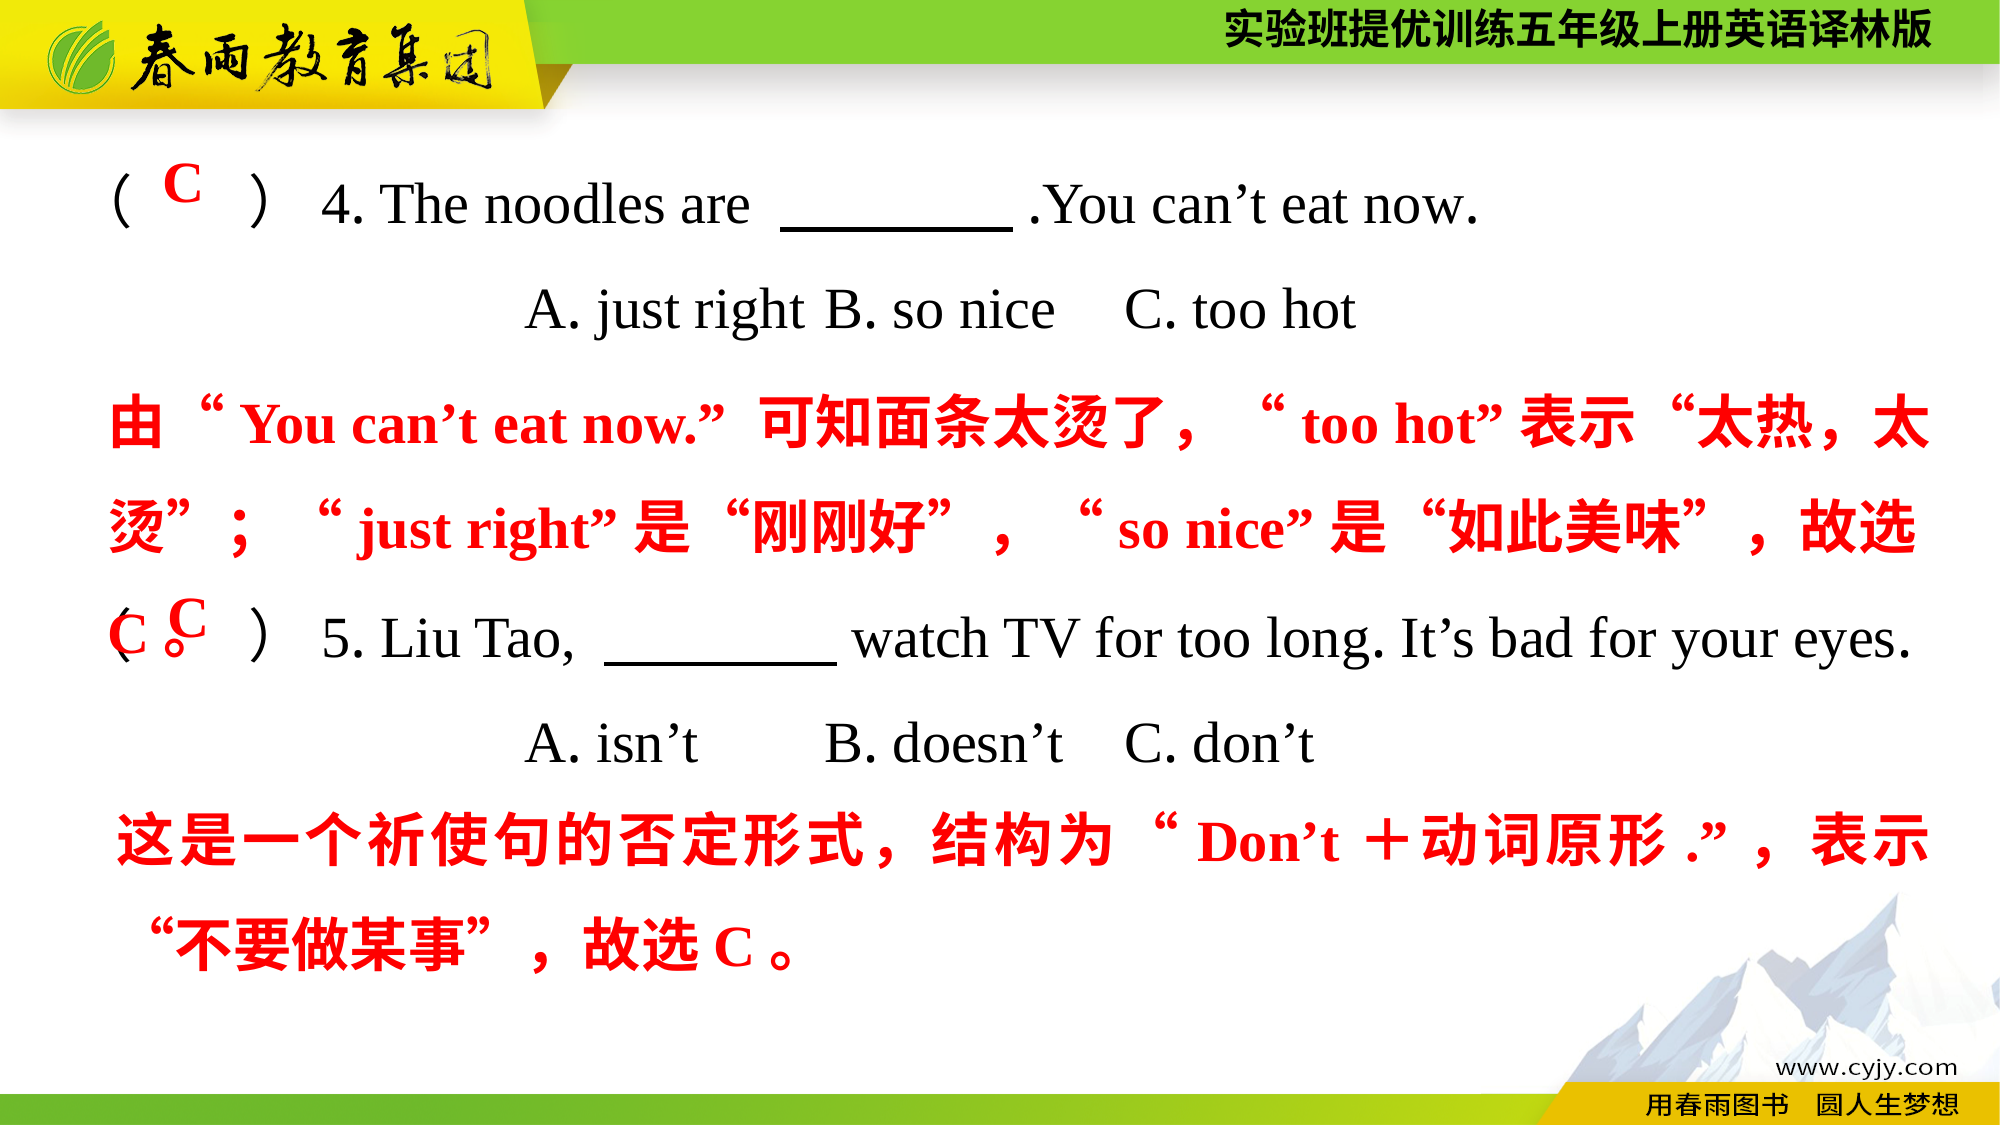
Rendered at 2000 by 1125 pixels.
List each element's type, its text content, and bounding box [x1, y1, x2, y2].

list （ ）4. The noodles are .You can’t eat now. A. just right B. so nice C. too hot （ ）5. Liu Tao, watch TV for too long. It’s bad for your eyes. A. isn’t B. doesn’t C. don’t [59, 122, 1944, 789]
text_box 由“You can’t eat now.” 可知面条太烫了，“too hot”表示“太热，太烫”；“just right”是“刚刚好”，“so nice”是“如此美味”，故选C。 [93, 342, 1947, 673]
picture [0, 0, 2000, 1125]
text_box C [147, 136, 220, 222]
text_box C [152, 571, 225, 657]
text_box 这是一个祈使句的否定形式，结构为“Don’t＋动词原形.”，表示“不要做某事”，故选C。 [102, 760, 1947, 986]
